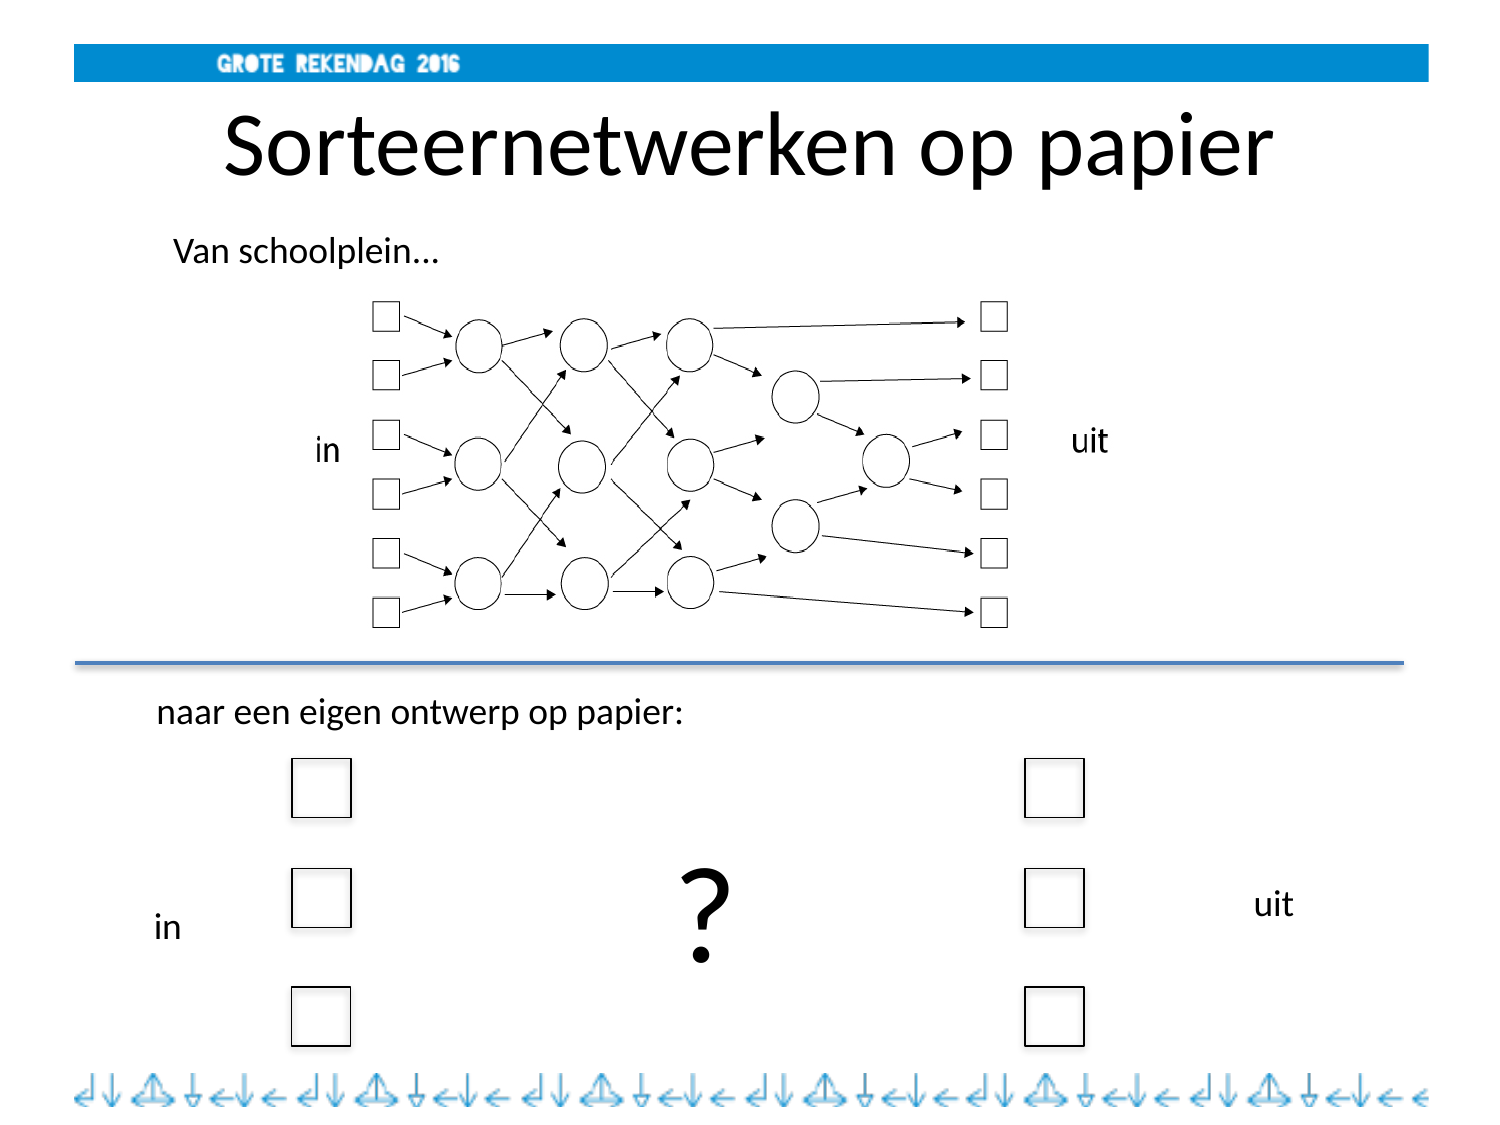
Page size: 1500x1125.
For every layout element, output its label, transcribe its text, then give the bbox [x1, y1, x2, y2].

text_box in [138, 894, 197, 955]
title Sorteernetwerken op papier [75, 90, 1425, 233]
picture [291, 278, 1183, 662]
text_box ? [659, 817, 753, 998]
text_box [1024, 986, 1085, 1047]
text_box [291, 868, 352, 928]
picture [217, 54, 284, 72]
text_box [1024, 758, 1085, 818]
picture [417, 54, 459, 72]
text_box [291, 758, 352, 818]
picture [296, 54, 405, 72]
picture [73, 1073, 1429, 1108]
text_box uit [1238, 871, 1310, 931]
text_box [1024, 868, 1085, 928]
text_box Van schoolplein... [158, 218, 456, 279]
text_box naar een eigen ontwerp op papier: [141, 679, 700, 740]
text_box [291, 986, 351, 1047]
